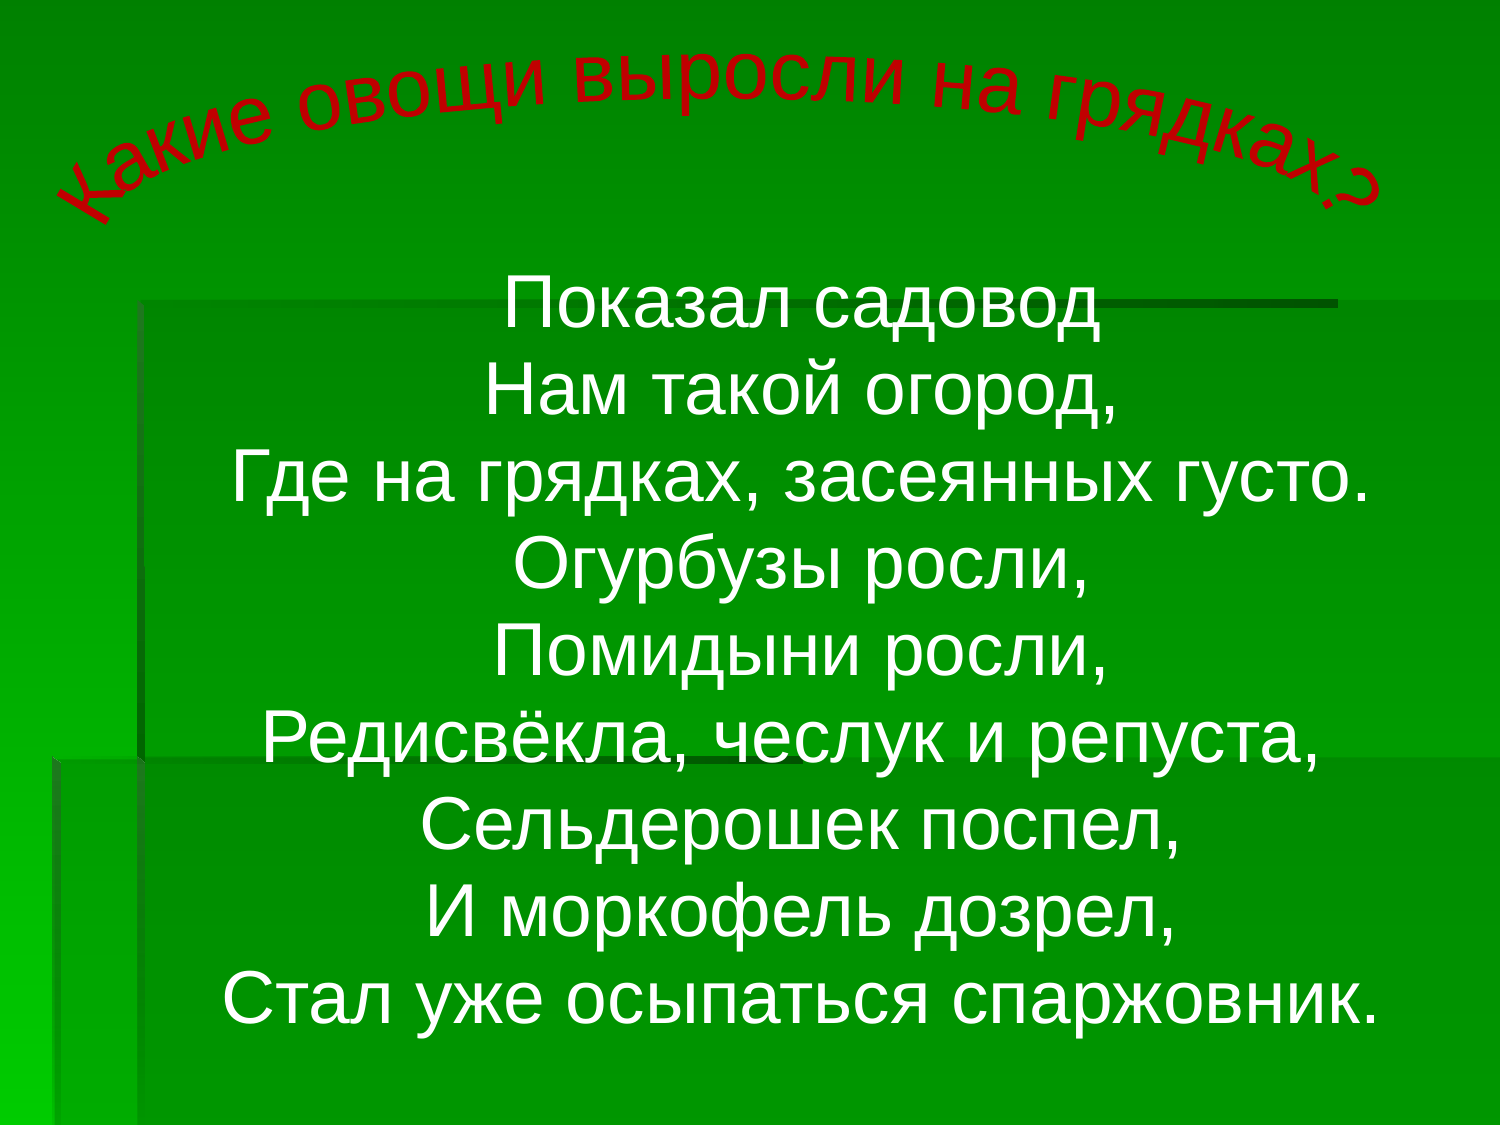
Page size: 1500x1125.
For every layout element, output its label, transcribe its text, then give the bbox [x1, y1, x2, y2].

text_box Показал садовод Нам такой огород, Где на грядках, засеянных густо. Огурбузы росли, Помидыни росли, Редисвёкла, чеслук и репуста, Сельдерошек поспел, И моркофель дозрел, Стал уже осыпаться спаржовник. [74, 262, 1425, 1005]
